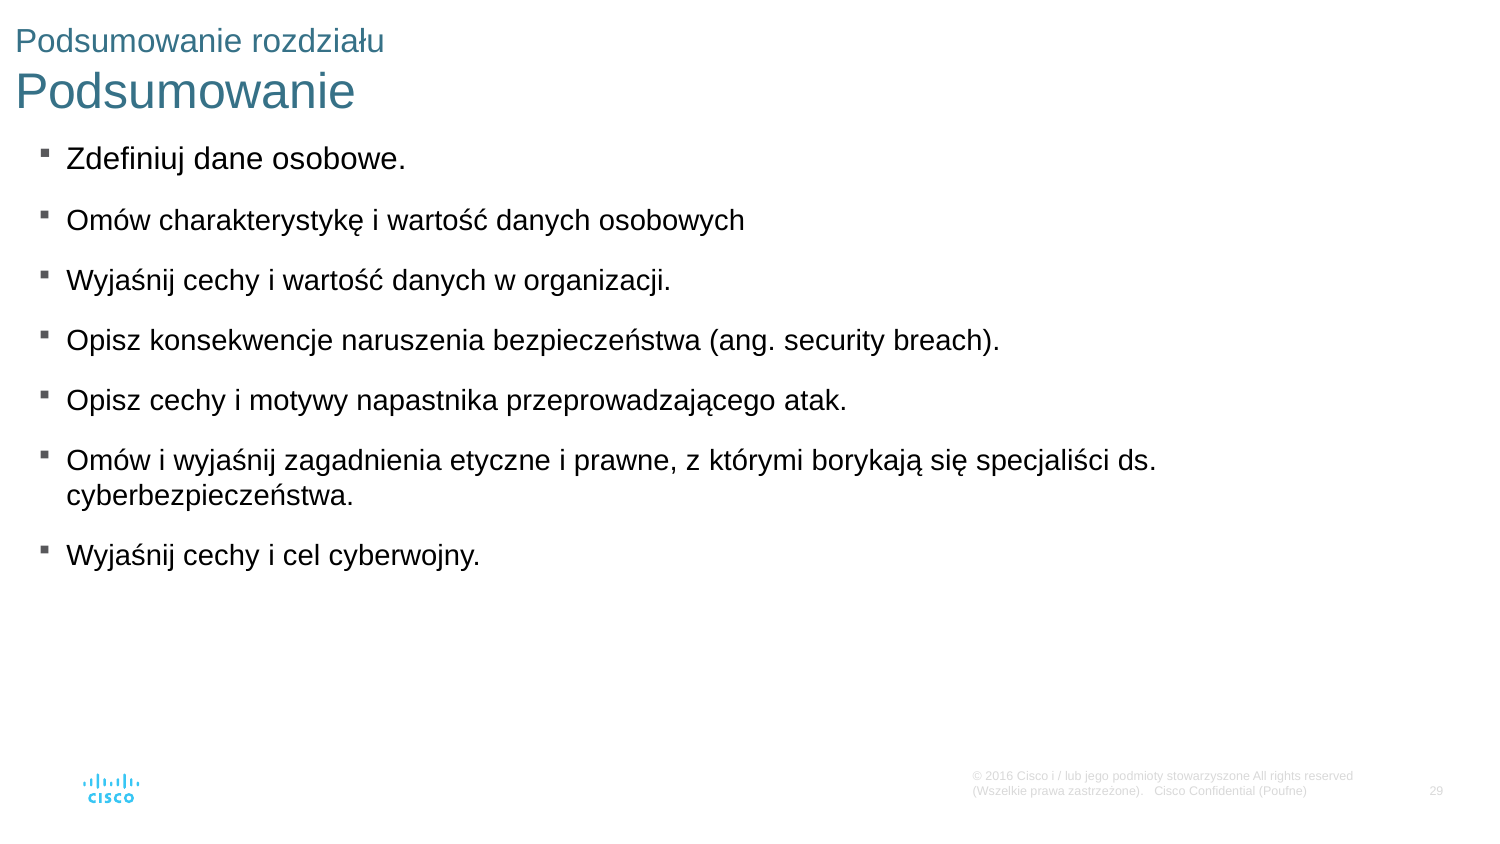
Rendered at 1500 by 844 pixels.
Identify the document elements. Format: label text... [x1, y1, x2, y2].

title Podsumowanie rozdziału Podsumowanie [0, 6, 1500, 131]
list Zdefiniuj dane osobowe. Omów charakterystykę i wartość danych osobowych Wyjaśnij cechy i wartość danych w organizacji. Opisz konsekwencje naruszenia bezpieczeństwa (ang. security breach). Opisz cechy i motywy napastnika przeprowadzającego atak. Omów i wyjaśnij zagadnienia etyczne i prawne, z którymi borykają się specjaliści ds. cyberbezpieczeństwa. Wyjaśnij cechy i cel cyberwojny. [23, 131, 1476, 813]
